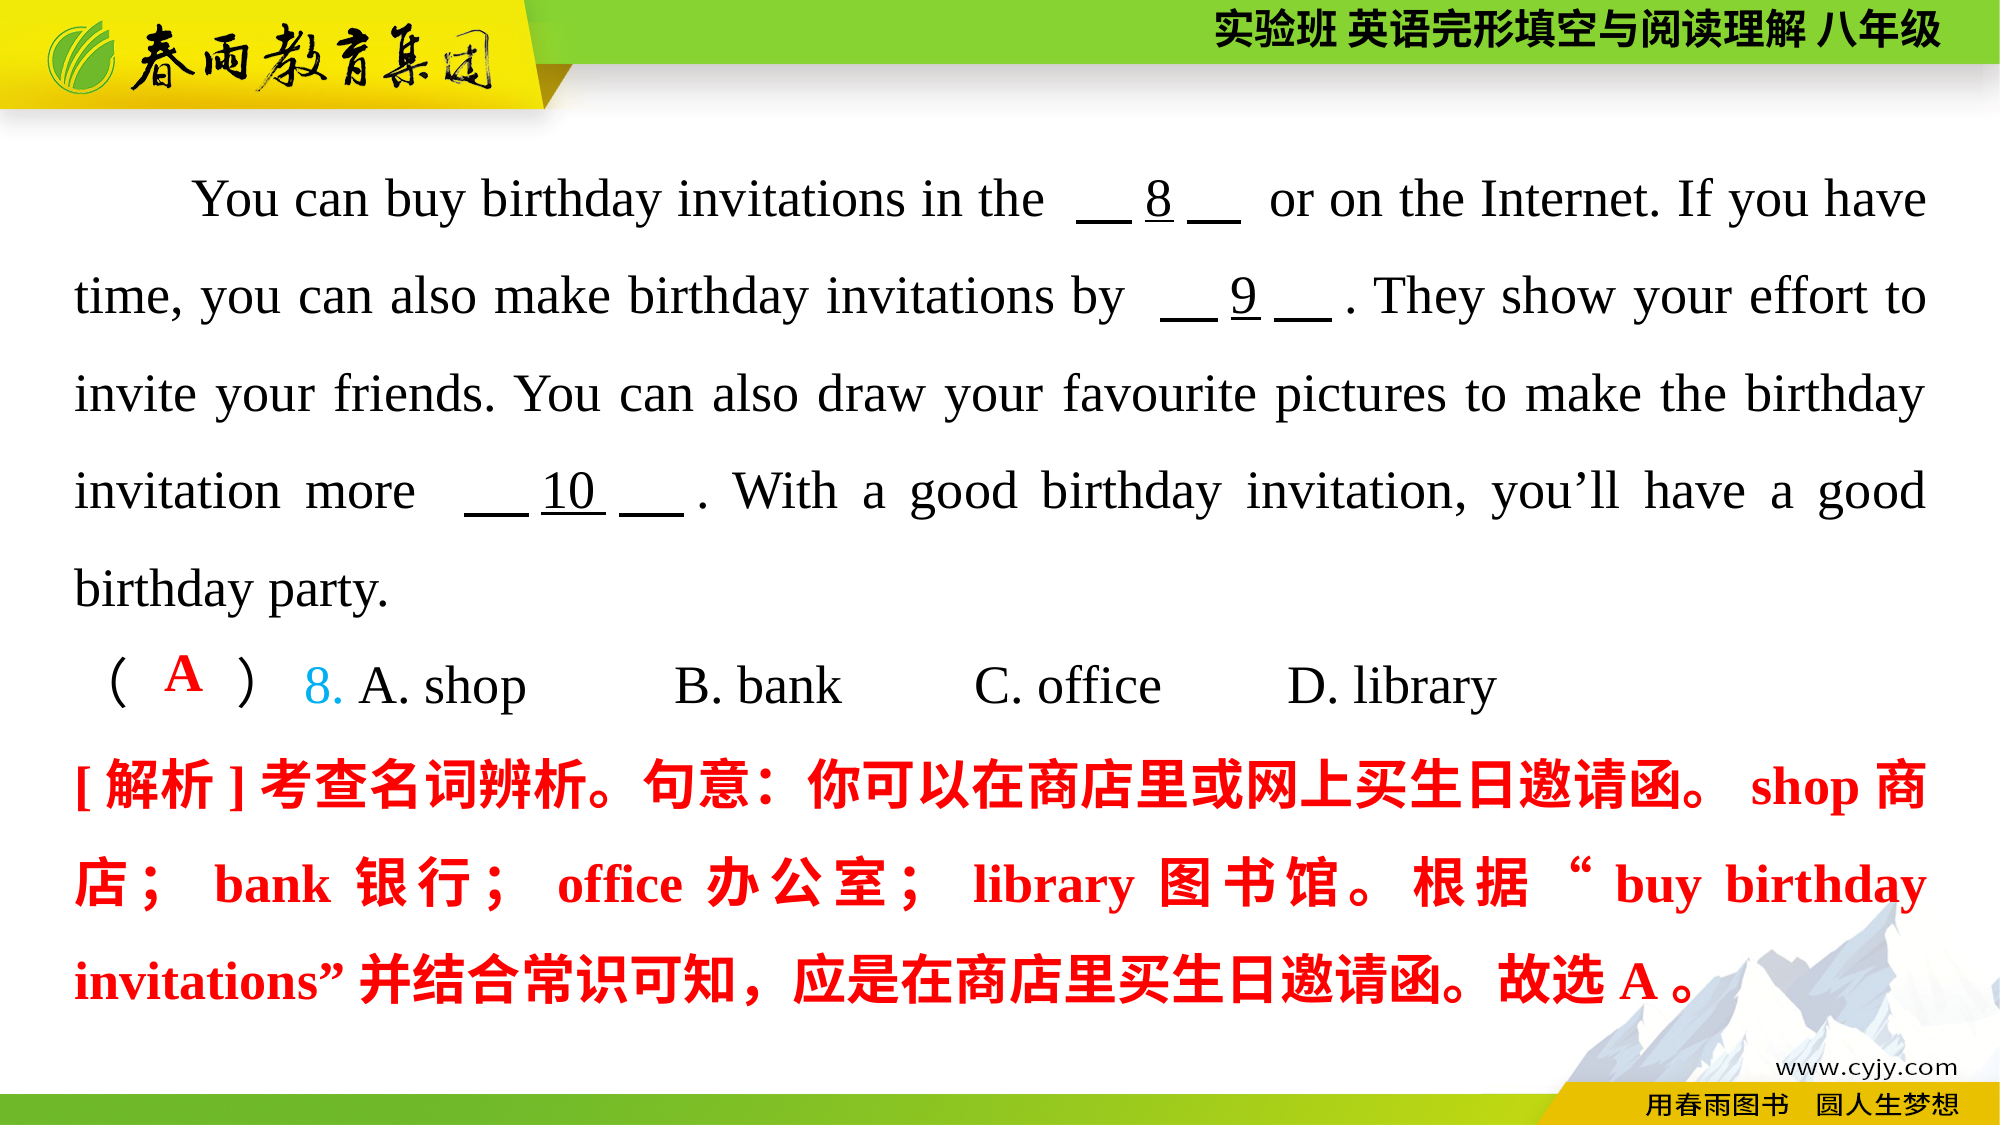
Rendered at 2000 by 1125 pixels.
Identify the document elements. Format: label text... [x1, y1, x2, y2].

text_box A [149, 629, 219, 710]
text_box （ ）8. A. shop B. bank C. office D. library [59, 609, 1944, 710]
text_box [解析]考查名词辨析。句意：你可以在商店里或网上买生日邀请函。shop商店；bank银行；office办公室；library图书馆。根据“buy birthday invitations”并结合常识可知，应是在商店里买生日邀请函。故选A。 [59, 710, 1944, 1018]
picture [0, 0, 2000, 1125]
list You can buy birthday invitations in the 8 or on the Internet. If you have time, you can also make birthday invitations by 9 . They show your effort to invite your friends. You can also draw your favourite pictures to make the birthday invitation more 10 . With a good birthday invitation, you’ll have a good birthday party. [59, 122, 1944, 609]
